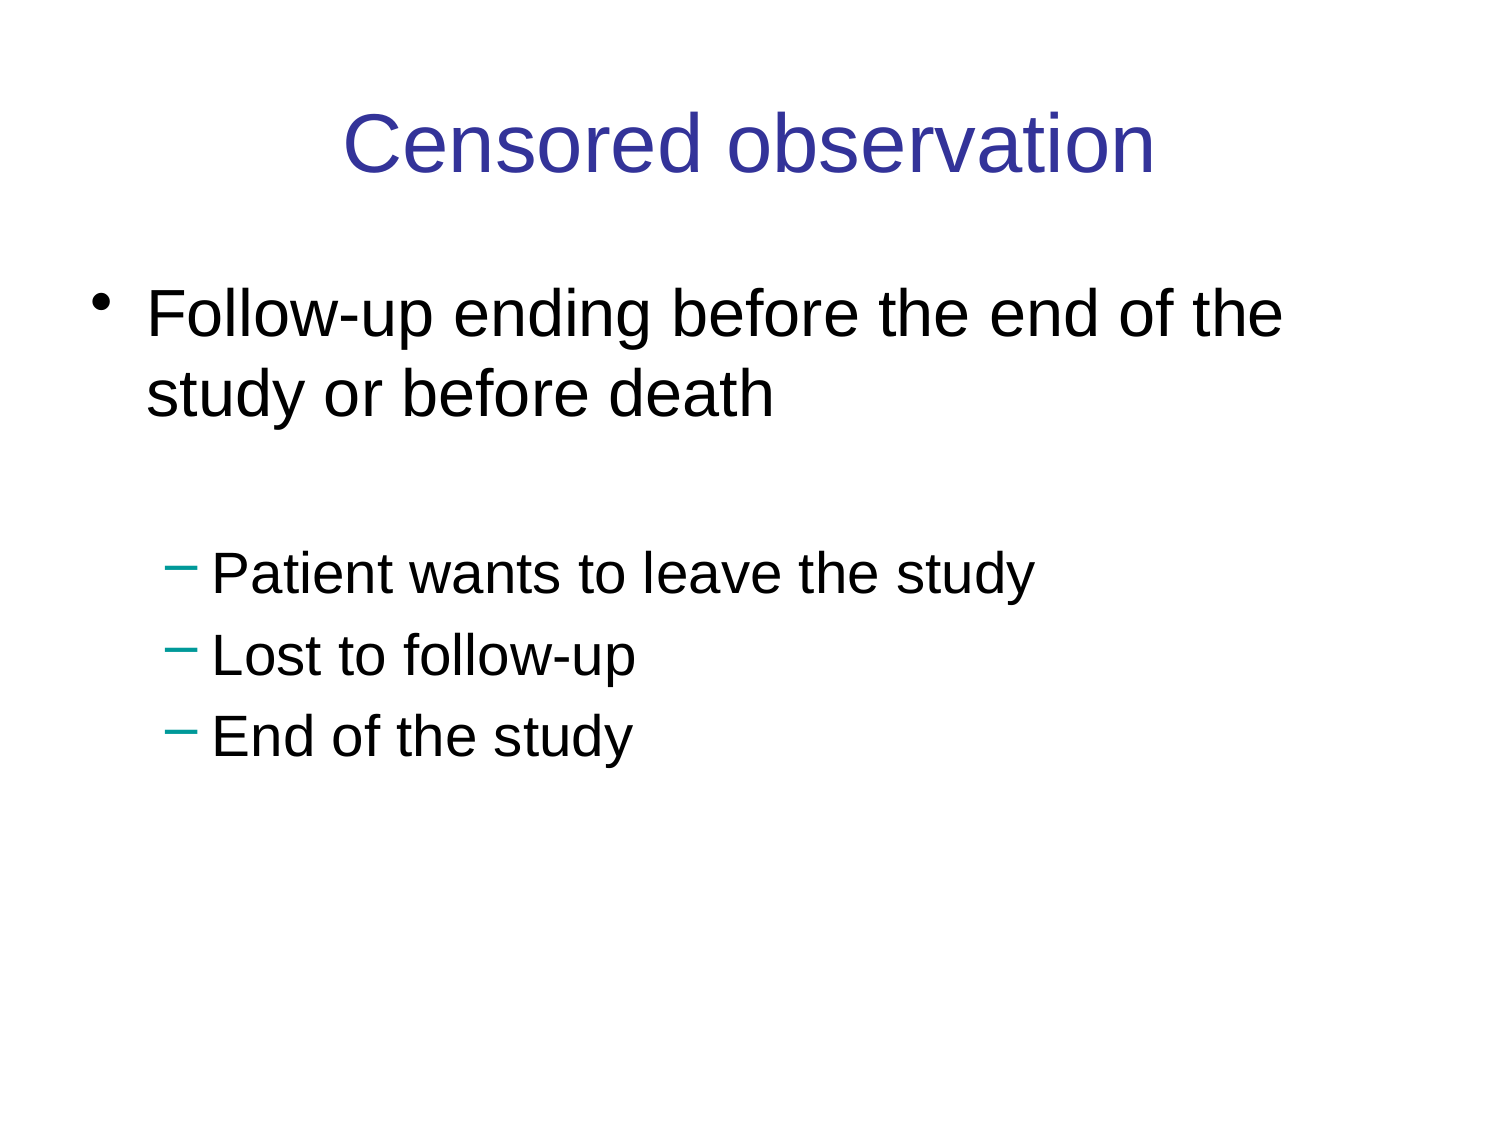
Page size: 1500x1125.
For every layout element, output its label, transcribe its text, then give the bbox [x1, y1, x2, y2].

list Follow-up ending before the end of the study or before death Patient wants to leave the study Lost to follow-up End of the study [74, 262, 1426, 1006]
title Censored observation [74, 44, 1426, 233]
